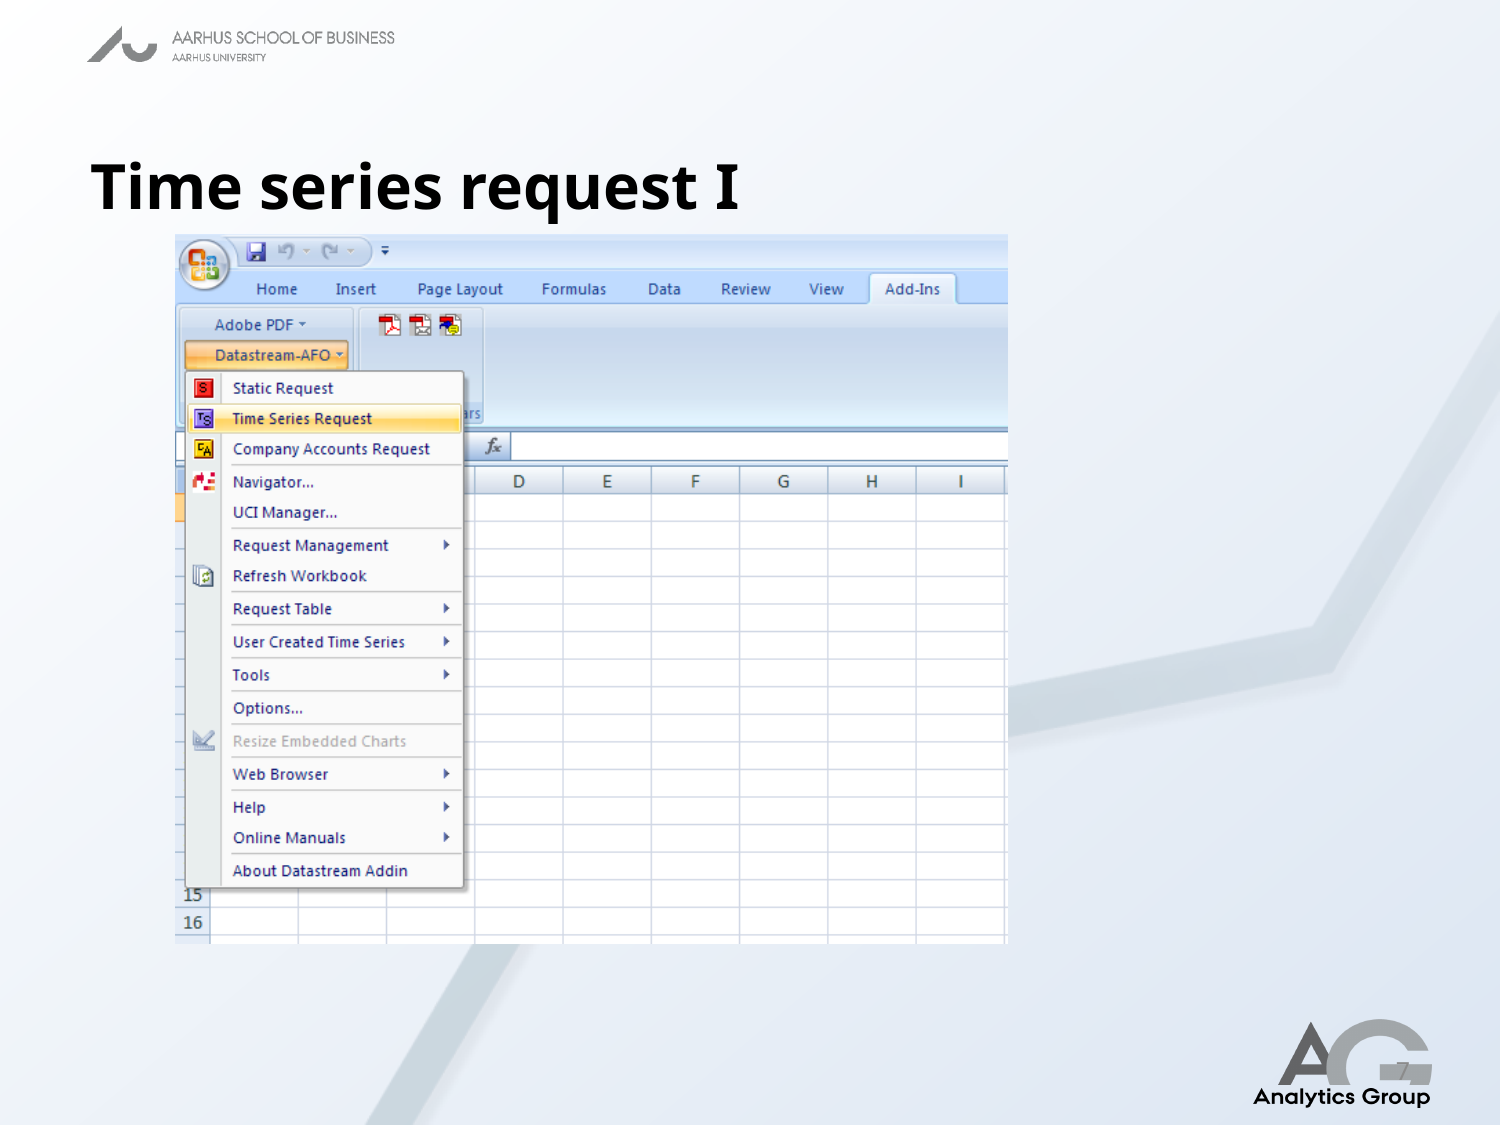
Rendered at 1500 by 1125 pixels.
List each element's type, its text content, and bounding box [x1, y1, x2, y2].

title Time series request I [75, 137, 1425, 233]
picture [82, 23, 399, 66]
slide_number 7 [1074, 1042, 1425, 1103]
picture [175, 234, 1009, 944]
